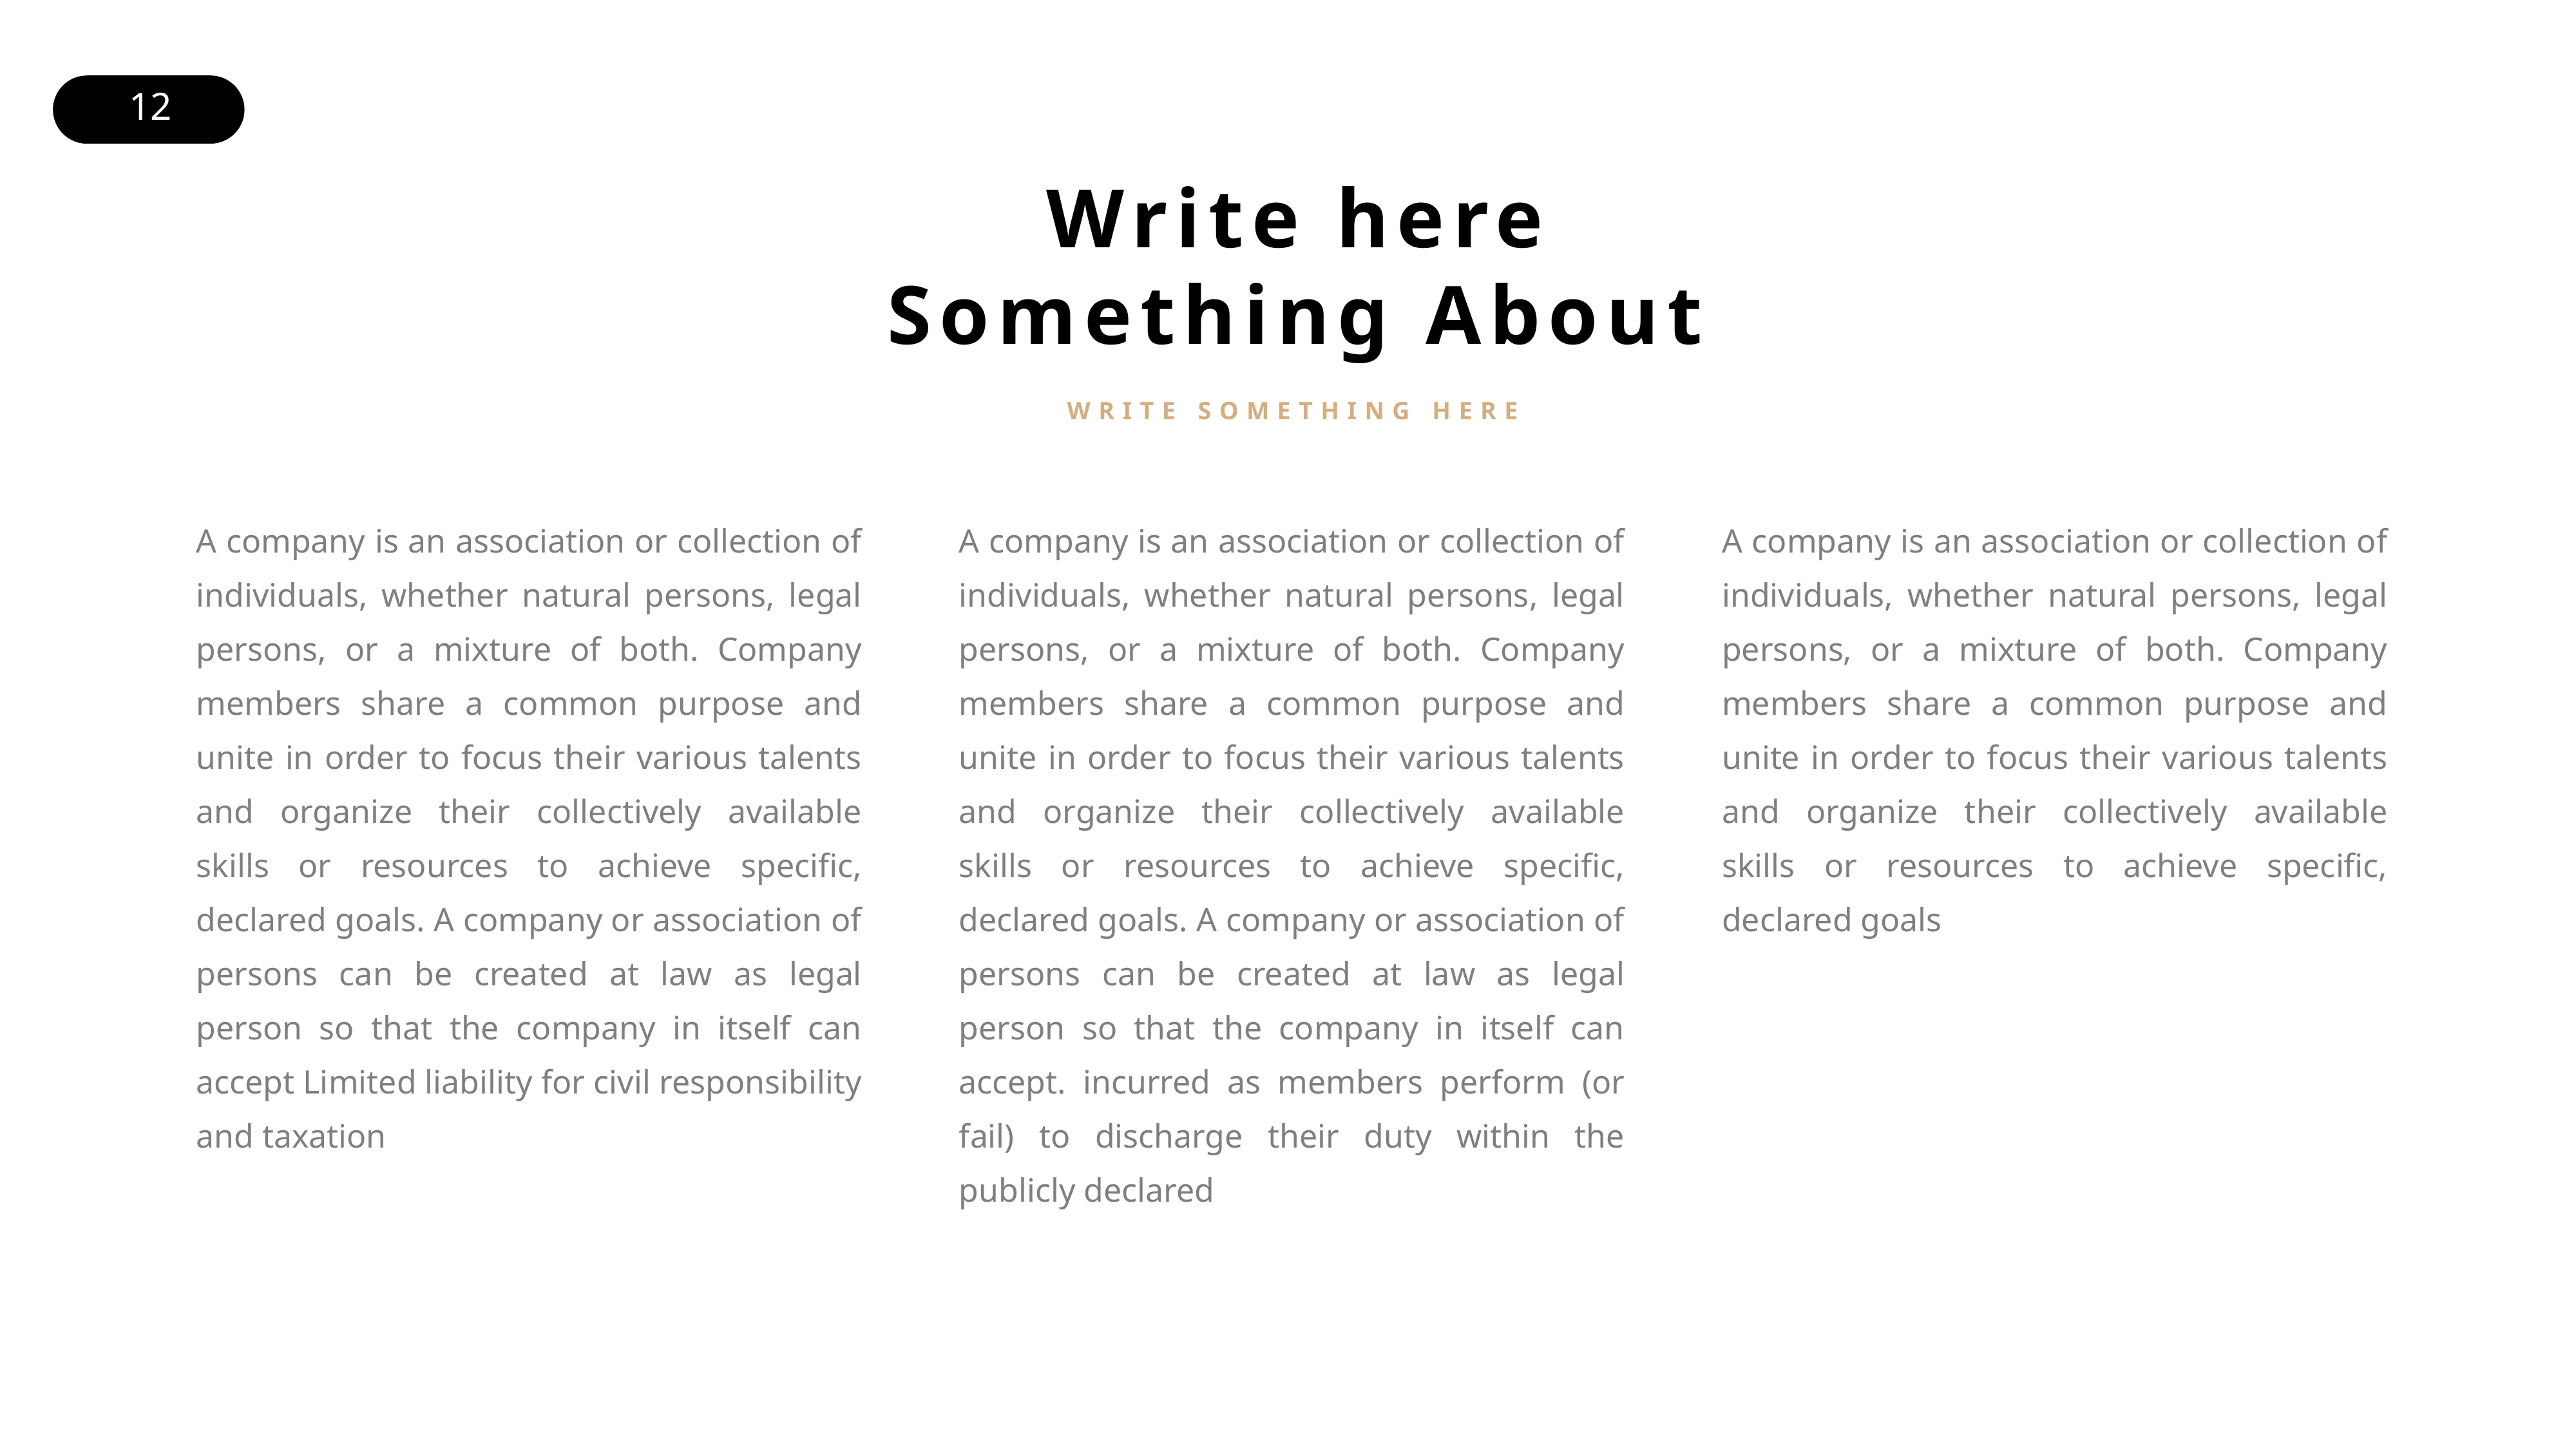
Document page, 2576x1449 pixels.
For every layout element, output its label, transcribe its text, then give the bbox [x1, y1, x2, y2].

text_box Write here Something About [736, 162, 1855, 366]
text_box A company is an association or collection of individuals, whether natural persons, legal persons, or a mixture of both. Company members share a common purpose and unite in order to focus their various talents and organize their collectively available skills or resources to achieve specific, declared goals. A company or association of persons can be created at law as legal person so that the company in itself can accept Limited liability for civil responsibility and taxation [177, 495, 882, 1164]
text_box WRITE SOMETHING HERE [995, 376, 1590, 430]
text_box A company is an association or collection of individuals, whether natural persons, legal persons, or a mixture of both. Company members share a common purpose and unite in order to focus their various talents and organize their collectively available skills or resources to achieve specific, declared goals. A company or association of persons can be created at law as legal person so that the company in itself can accept. incurred as members perform (or fail) to discharge their duty within the publicly declared [939, 495, 1645, 1218]
text_box A company is an association or collection of individuals, whether natural persons, legal persons, or a mixture of both. Company members share a common purpose and unite in order to focus their various talents and organize their collectively available skills or resources to achieve specific, declared goals [1703, 495, 2407, 948]
